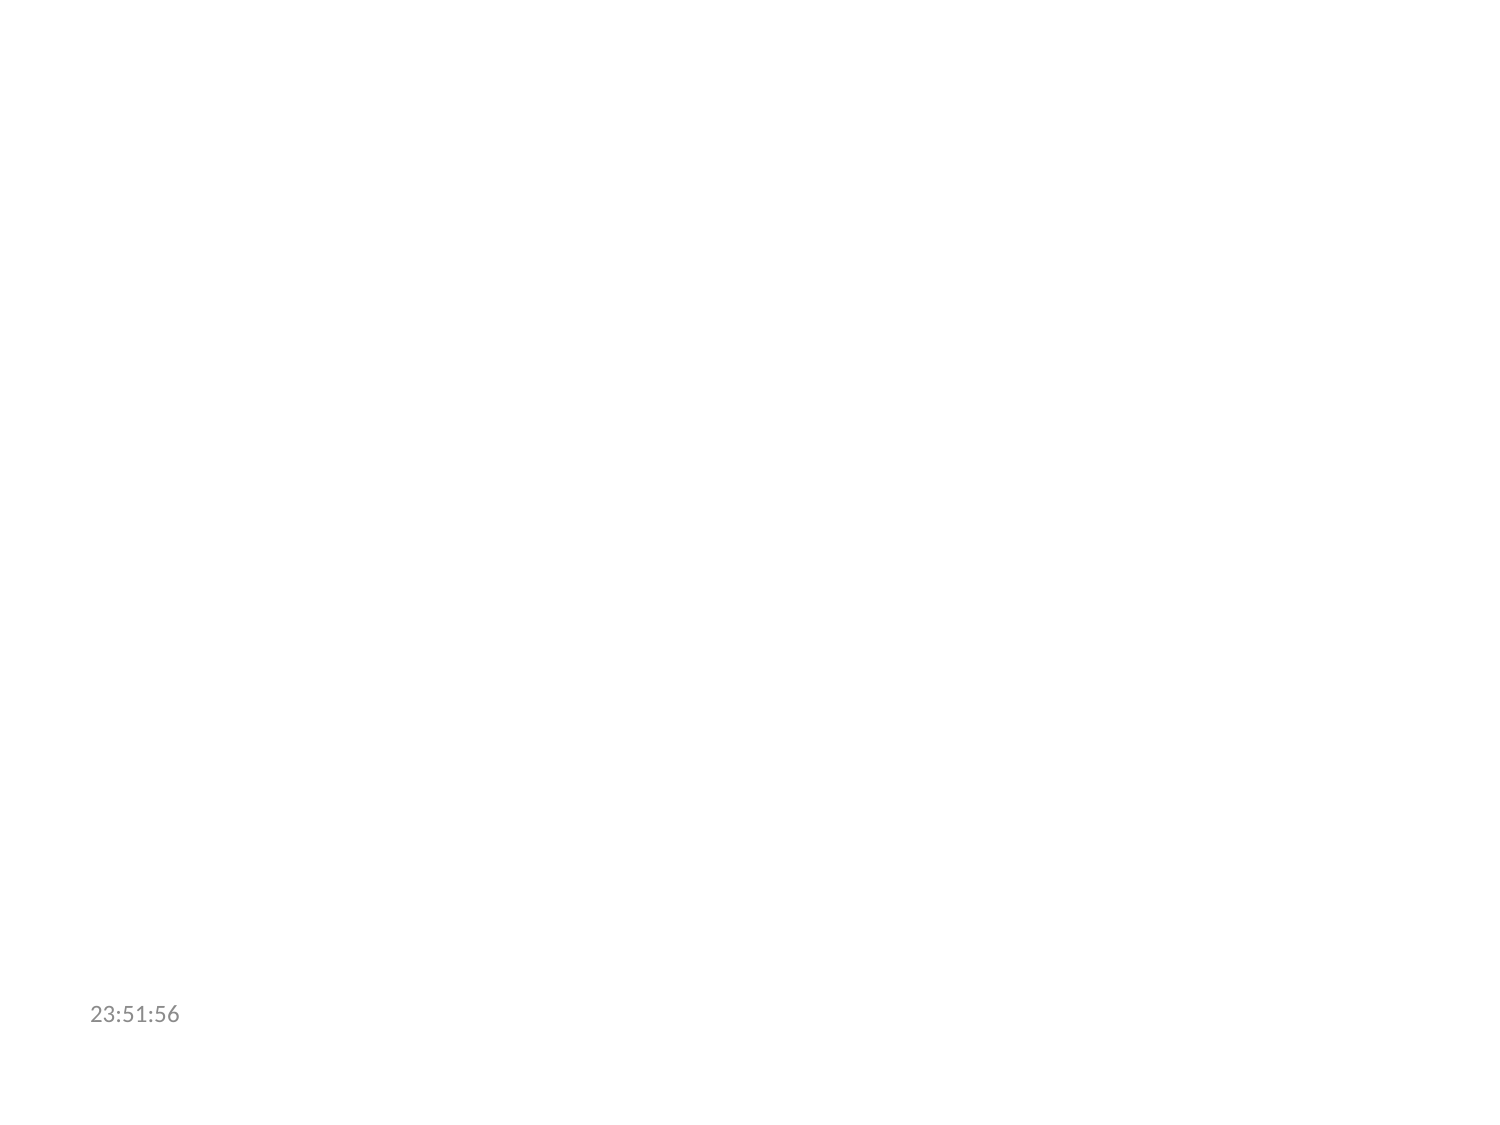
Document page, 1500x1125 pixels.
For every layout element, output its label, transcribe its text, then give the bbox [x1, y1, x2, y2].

text_box 15:35:09 [75, 982, 425, 1043]
